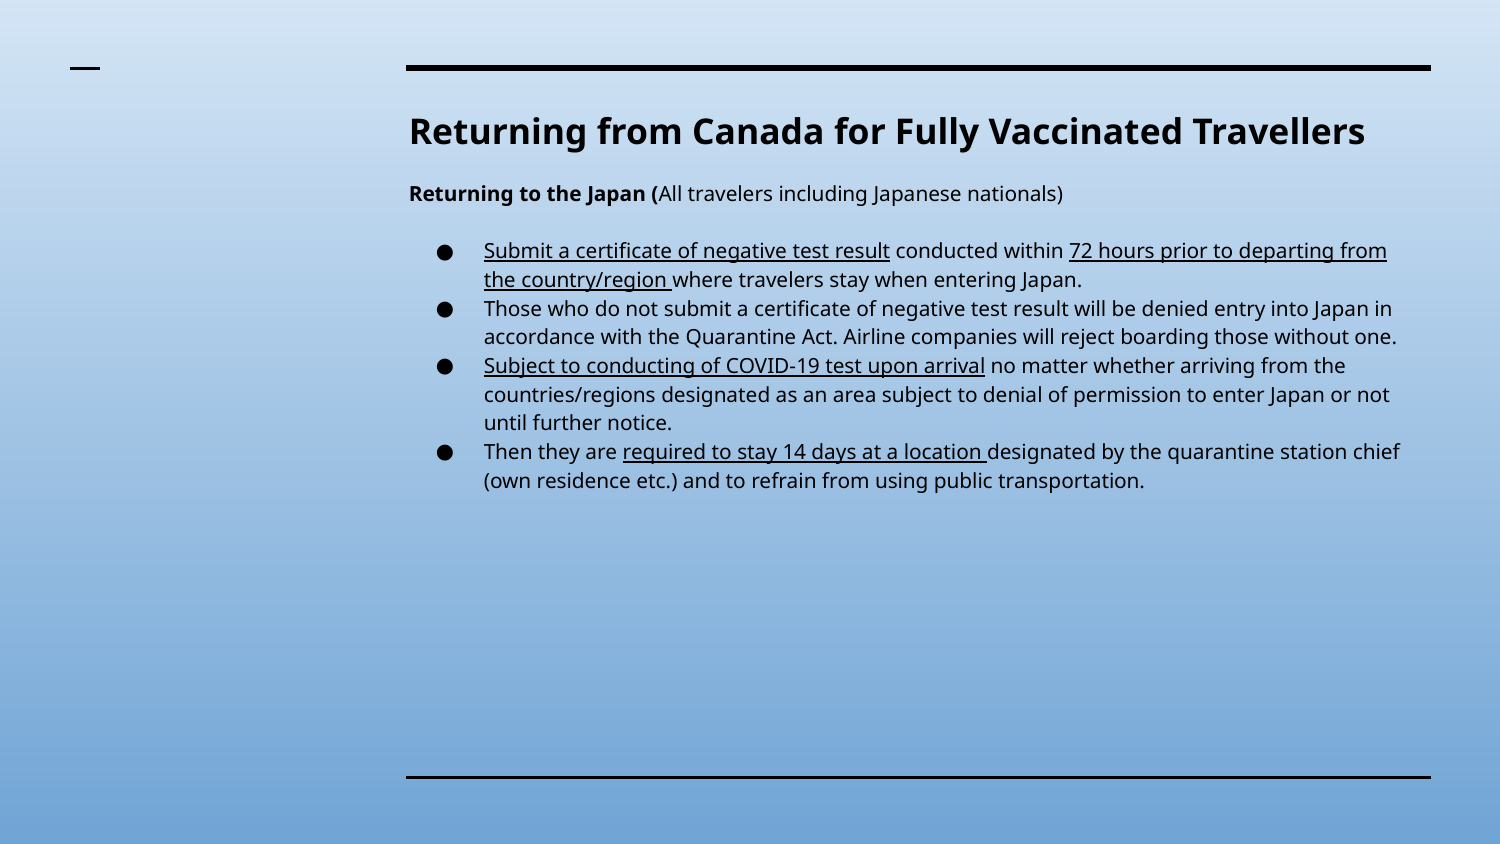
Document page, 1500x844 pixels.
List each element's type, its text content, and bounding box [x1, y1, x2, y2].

list Returning to the Japan (All travelers including Japanese nationals) Submit a certificate of negative test result conducted within 72 hours prior to departing from the country/region where travelers stay when entering Japan. Those who do not submit a certificate of negative test result will be denied entry into Japan in accordance with the Quarantine Act. Airline companies will reject boarding those without one. Subject to conducting of COVID-19 test upon arrival no matter whether arriving from the countries/regions designated as an area subject to denial of permission to enter Japan or not until further notice. Then they are required to stay 14 days at a location designated by the quarantine station chief (own residence etc.) and to refrain from using public transportation. [393, 161, 1431, 761]
title Returning from Canada for Fully Vaccinated Travellers [393, 94, 1431, 161]
